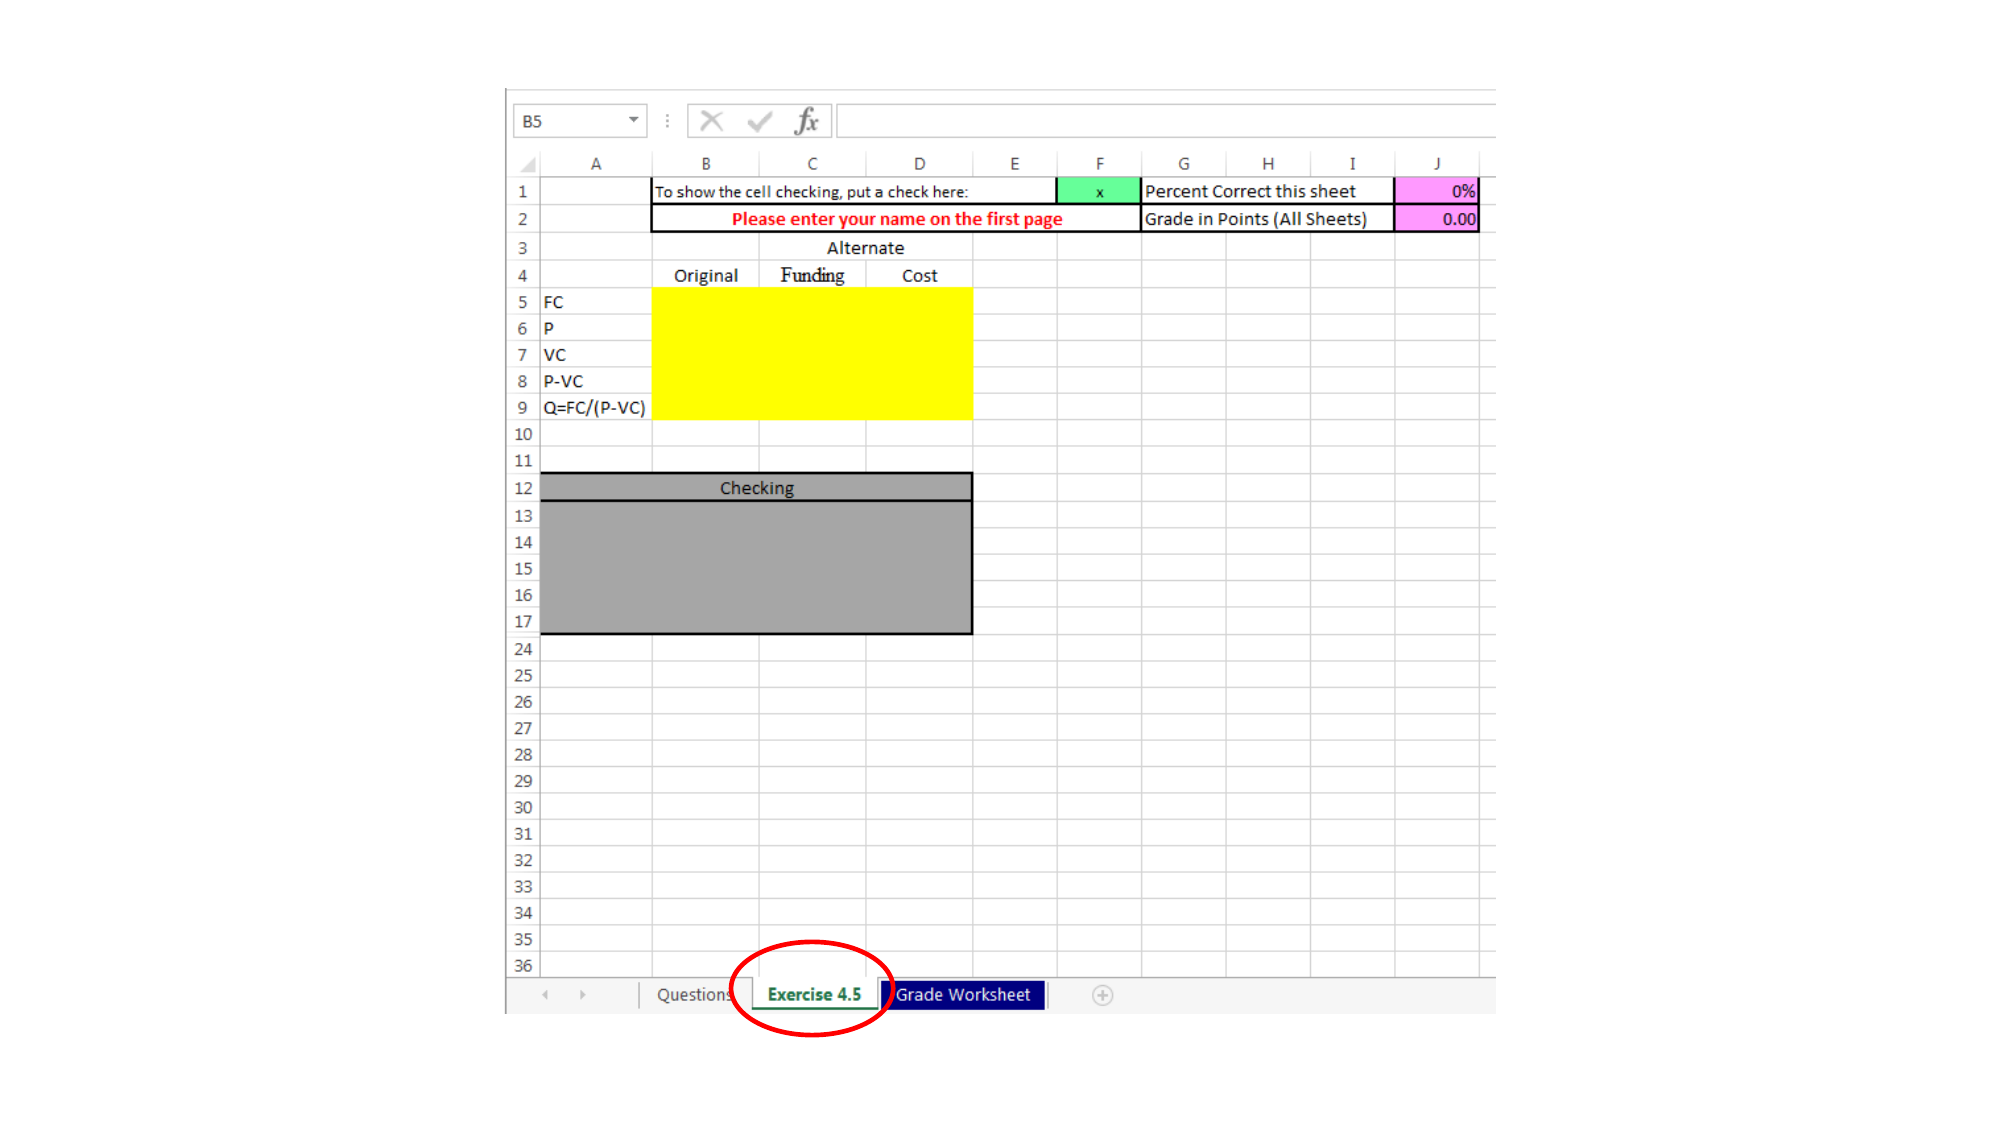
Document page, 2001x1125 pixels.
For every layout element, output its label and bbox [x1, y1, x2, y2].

list [504, 88, 1496, 1014]
text_box [742, 1014, 882, 1037]
